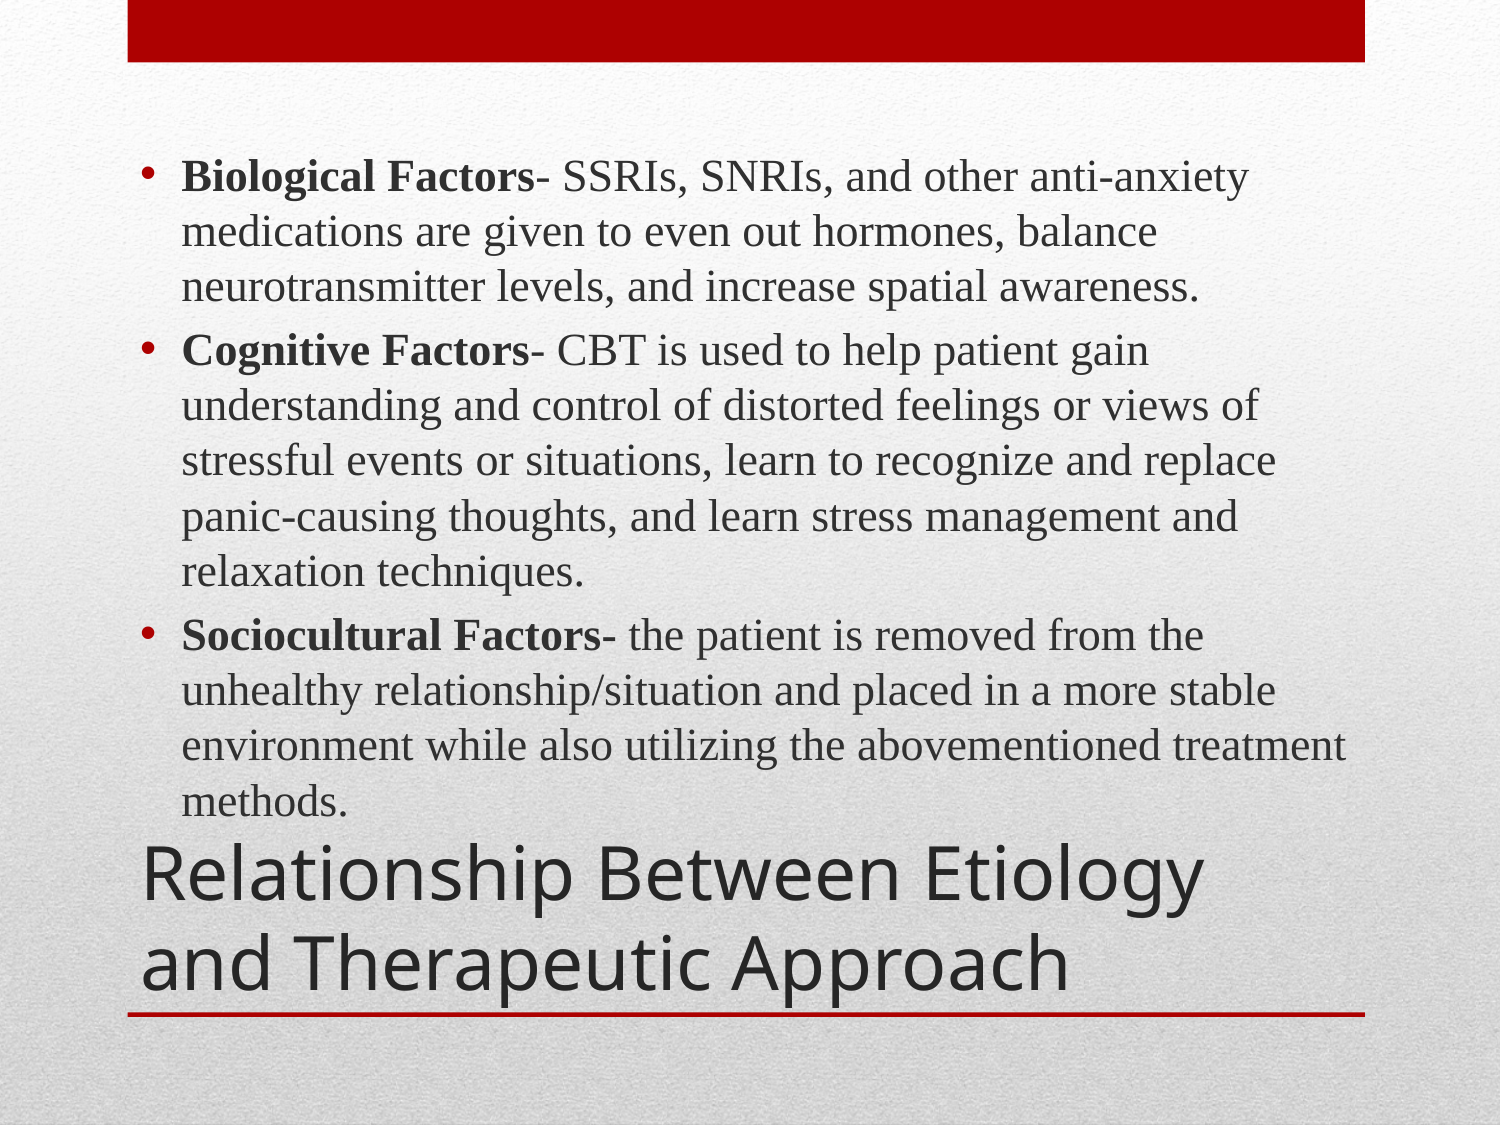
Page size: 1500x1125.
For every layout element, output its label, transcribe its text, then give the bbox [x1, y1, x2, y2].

title Relationship Between Etiology and Therapeutic Approach [125, 838, 1238, 1013]
list Biological Factors- SSRIs, SNRIs, and other anti-anxiety medications are given to even out hormones, balance neurotransmitter levels, and increase spatial awareness. Cognitive Factors- CBT is used to help patient gain understanding and control of distorted feelings or views of stressful events or situations, learn to recognize and replace panic-causing thoughts, and learn stress management and relaxation techniques. Sociocultural Factors- the patient is removed from the unhealthy relationship/situation and placed in a more stable environment while also utilizing the abovementioned treatment methods. [125, 137, 1363, 838]
